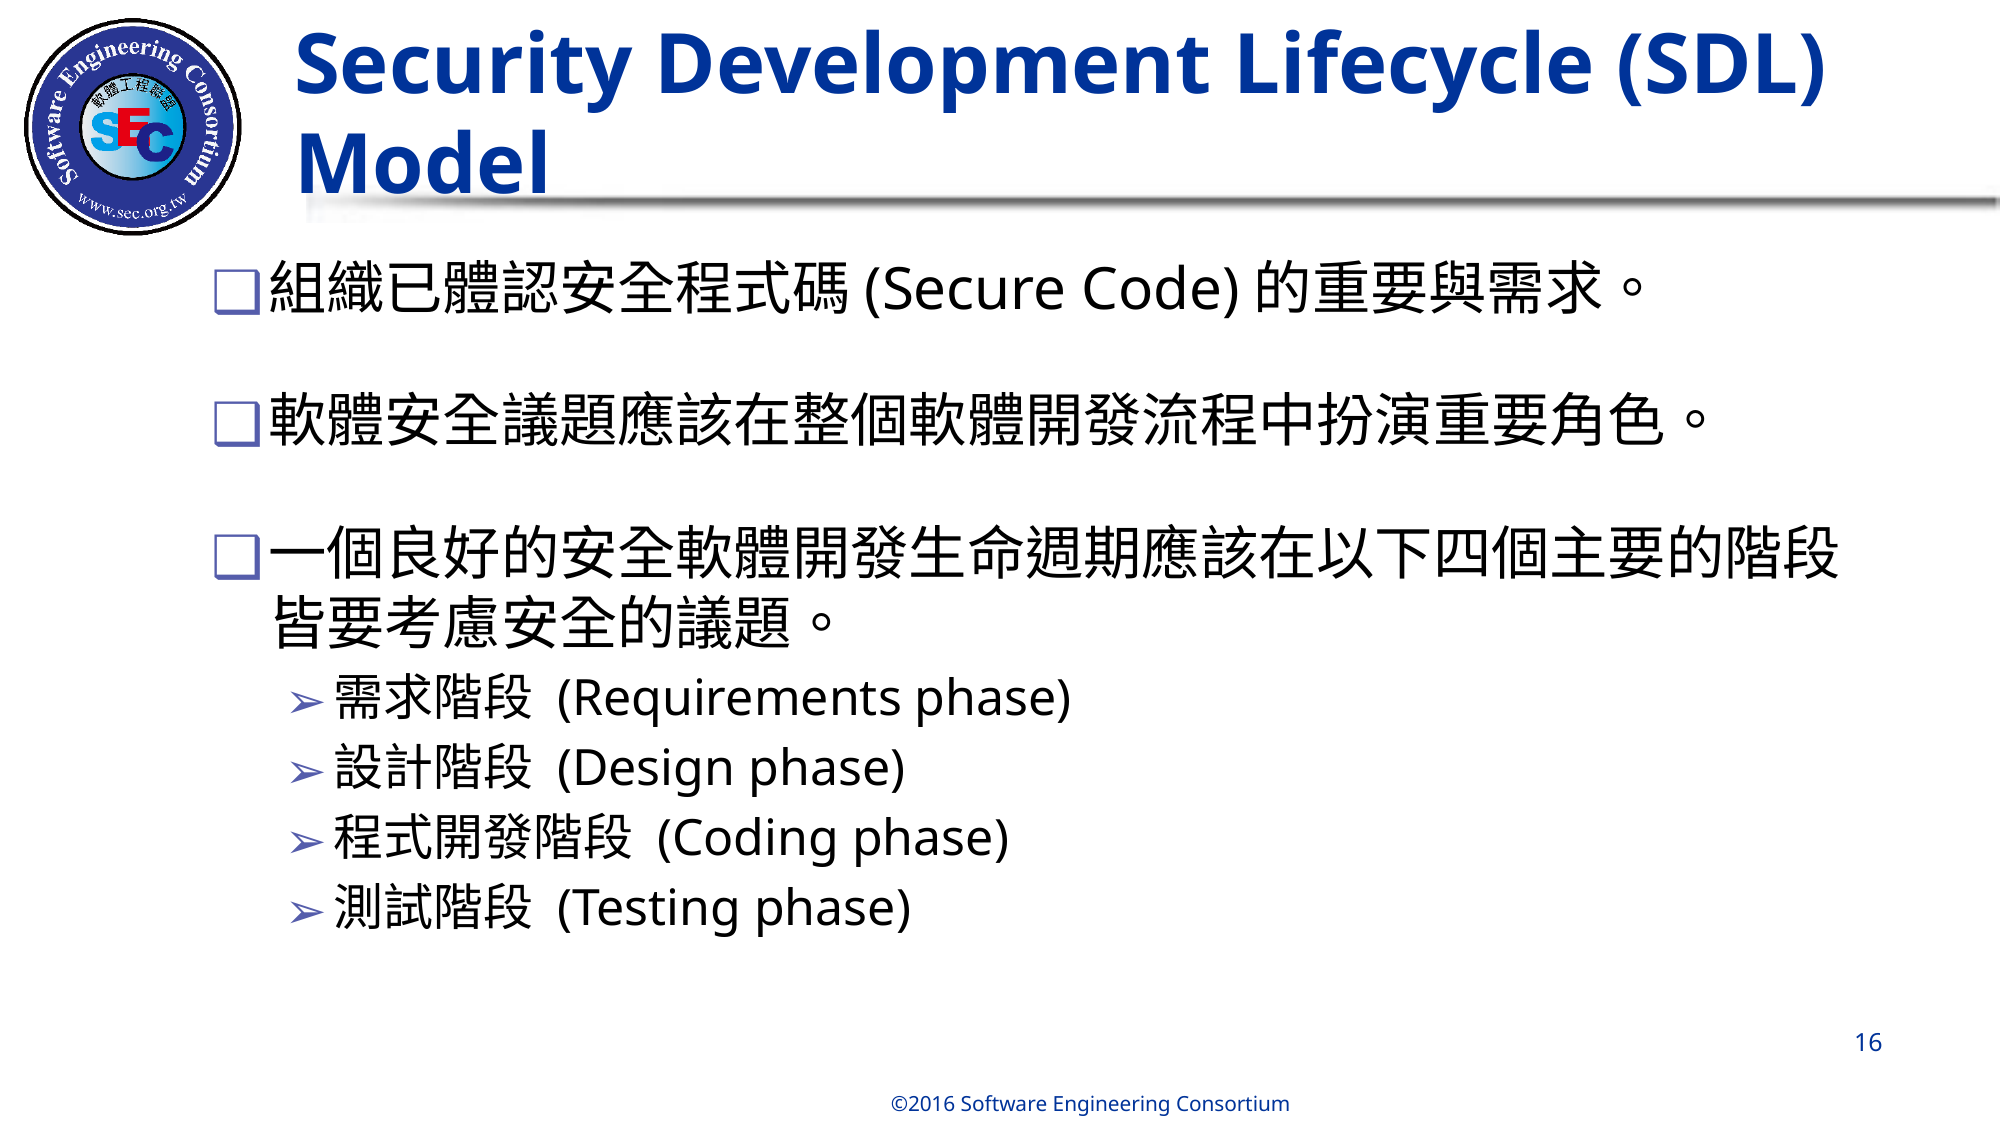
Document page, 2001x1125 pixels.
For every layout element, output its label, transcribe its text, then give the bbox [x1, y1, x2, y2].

picture [0, 0, 265, 259]
list 組織已體認安全程式碼(Secure Code)的重要與需求。 軟體安全議題應該在整個軟體開發流程中扮演重要角色。 一個良好的安全軟體開發生命週期應該在以下四個主要的階段皆要考慮安全的議題。 需求階段 (Requirements phase) 設計階段 (Design phase) 程式開發階段 (Coding phase) 測試階段 (Testing phase) [196, 243, 1898, 1000]
slide_number ‹#› [1481, 1019, 1898, 1094]
title Security Development Lifecycle (SDL) Model [279, 42, 2000, 179]
picture [306, 184, 2000, 223]
